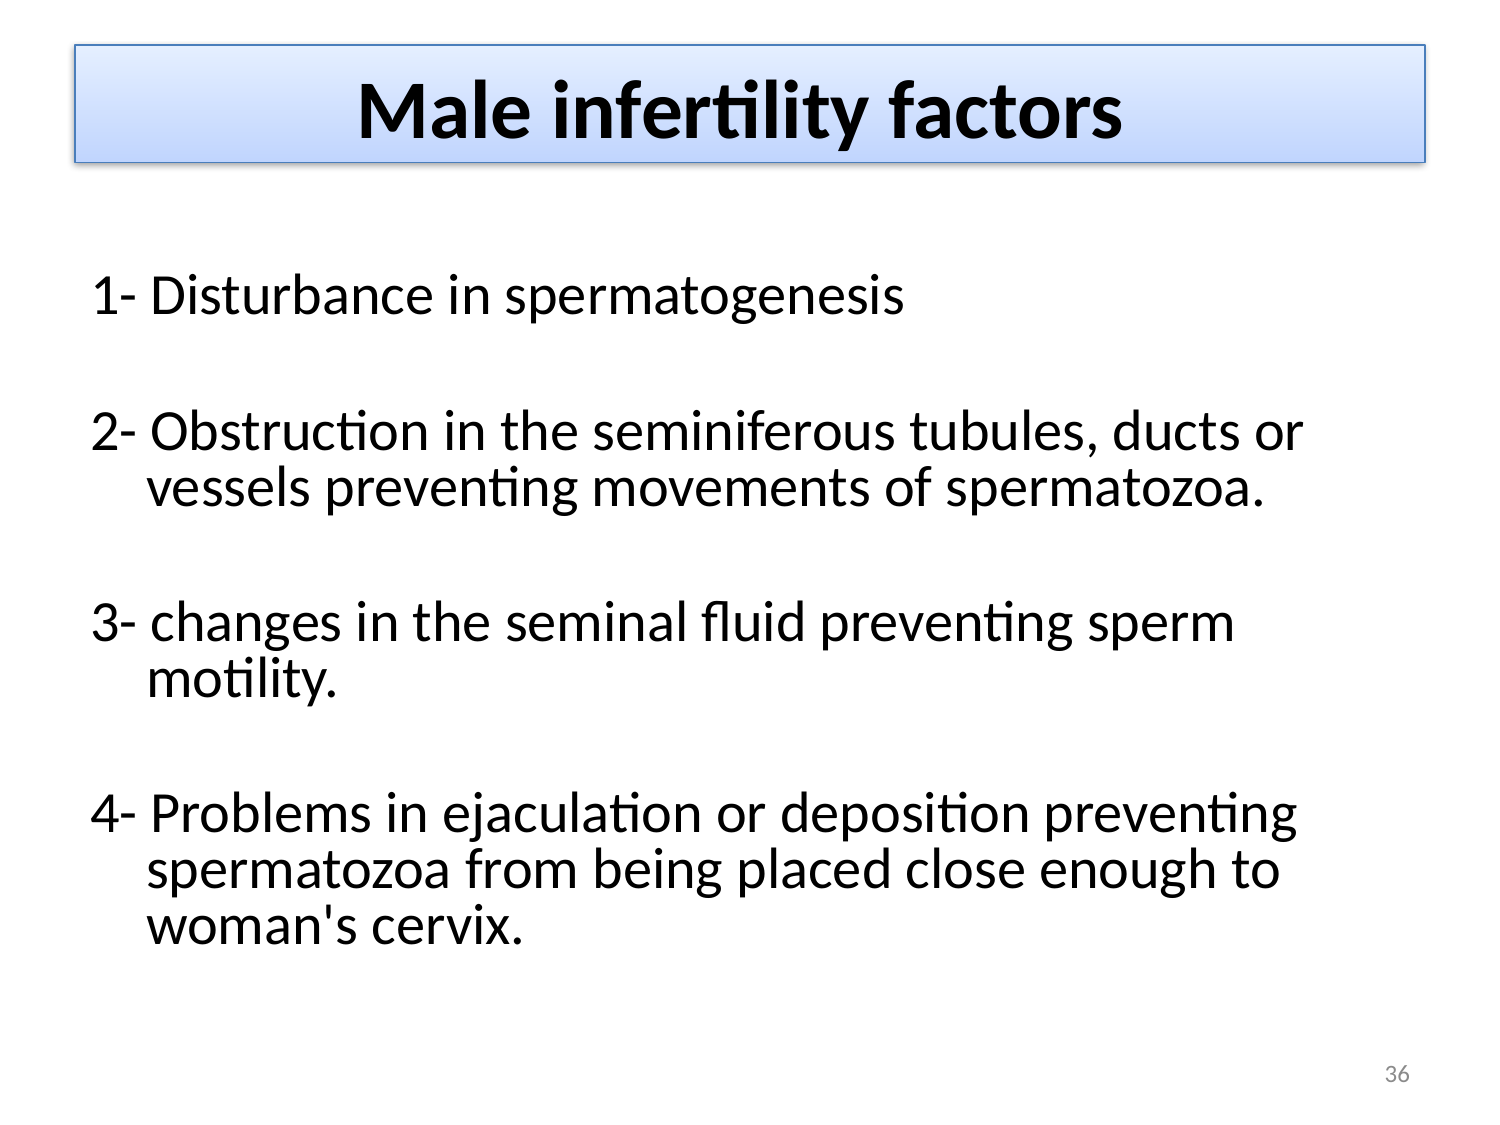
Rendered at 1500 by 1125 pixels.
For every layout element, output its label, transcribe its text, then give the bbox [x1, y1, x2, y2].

slide_number 36 [1074, 1042, 1425, 1103]
list 1- Disturbance in spermatogenesis 2- Obstruction in the seminiferous tubules, ducts or vessels preventing movements of spermatozoa. 3- changes in the seminal fluid preventing sperm motility. 4- Problems in ejaculation or deposition preventing spermatozoa from being placed close enough to woman's cervix. [75, 262, 1425, 1005]
title Male infertility factors [74, 44, 1426, 163]
